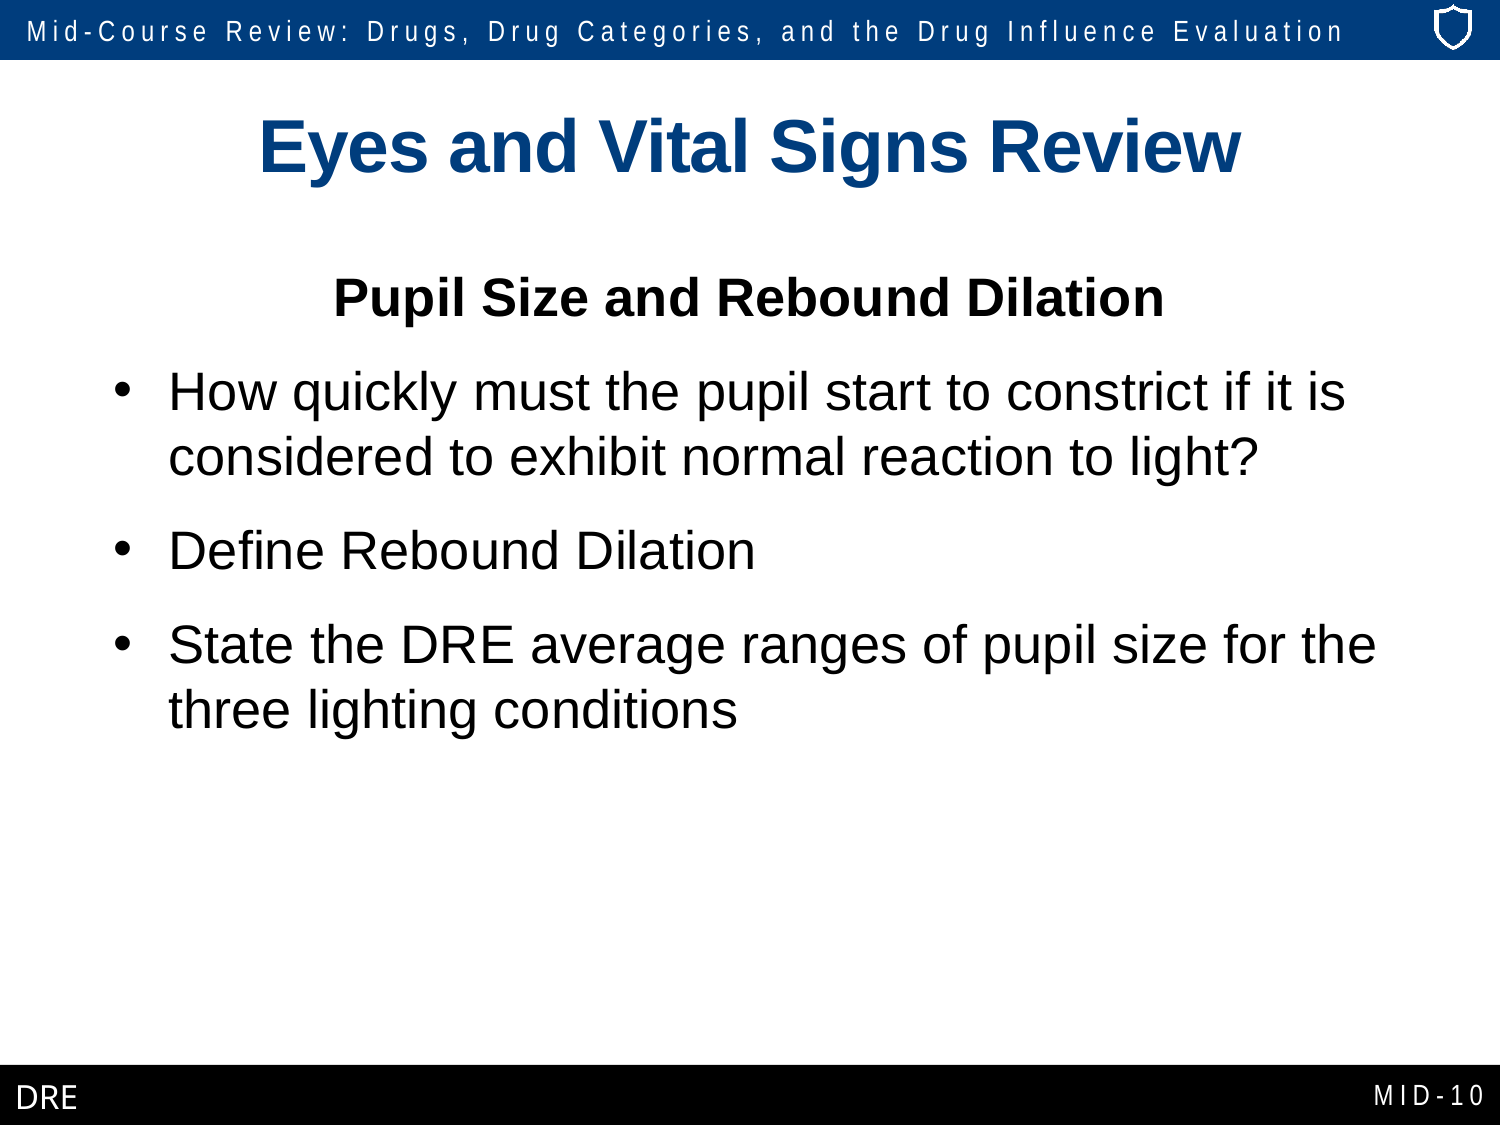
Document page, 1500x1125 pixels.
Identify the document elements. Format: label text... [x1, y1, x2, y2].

slide_number MID-10 [1218, 1063, 1499, 1124]
picture [1434, 4, 1472, 50]
title Eyes and Vital Signs Review [75, 75, 1425, 225]
list Pupil Size and Rebound Dilation How quickly must the pupil start to constrict if it is considered to exhibit normal reaction to light? Define Rebound Dilation State the DRE average ranges of pupil size for the three lighting conditions [75, 254, 1425, 1005]
